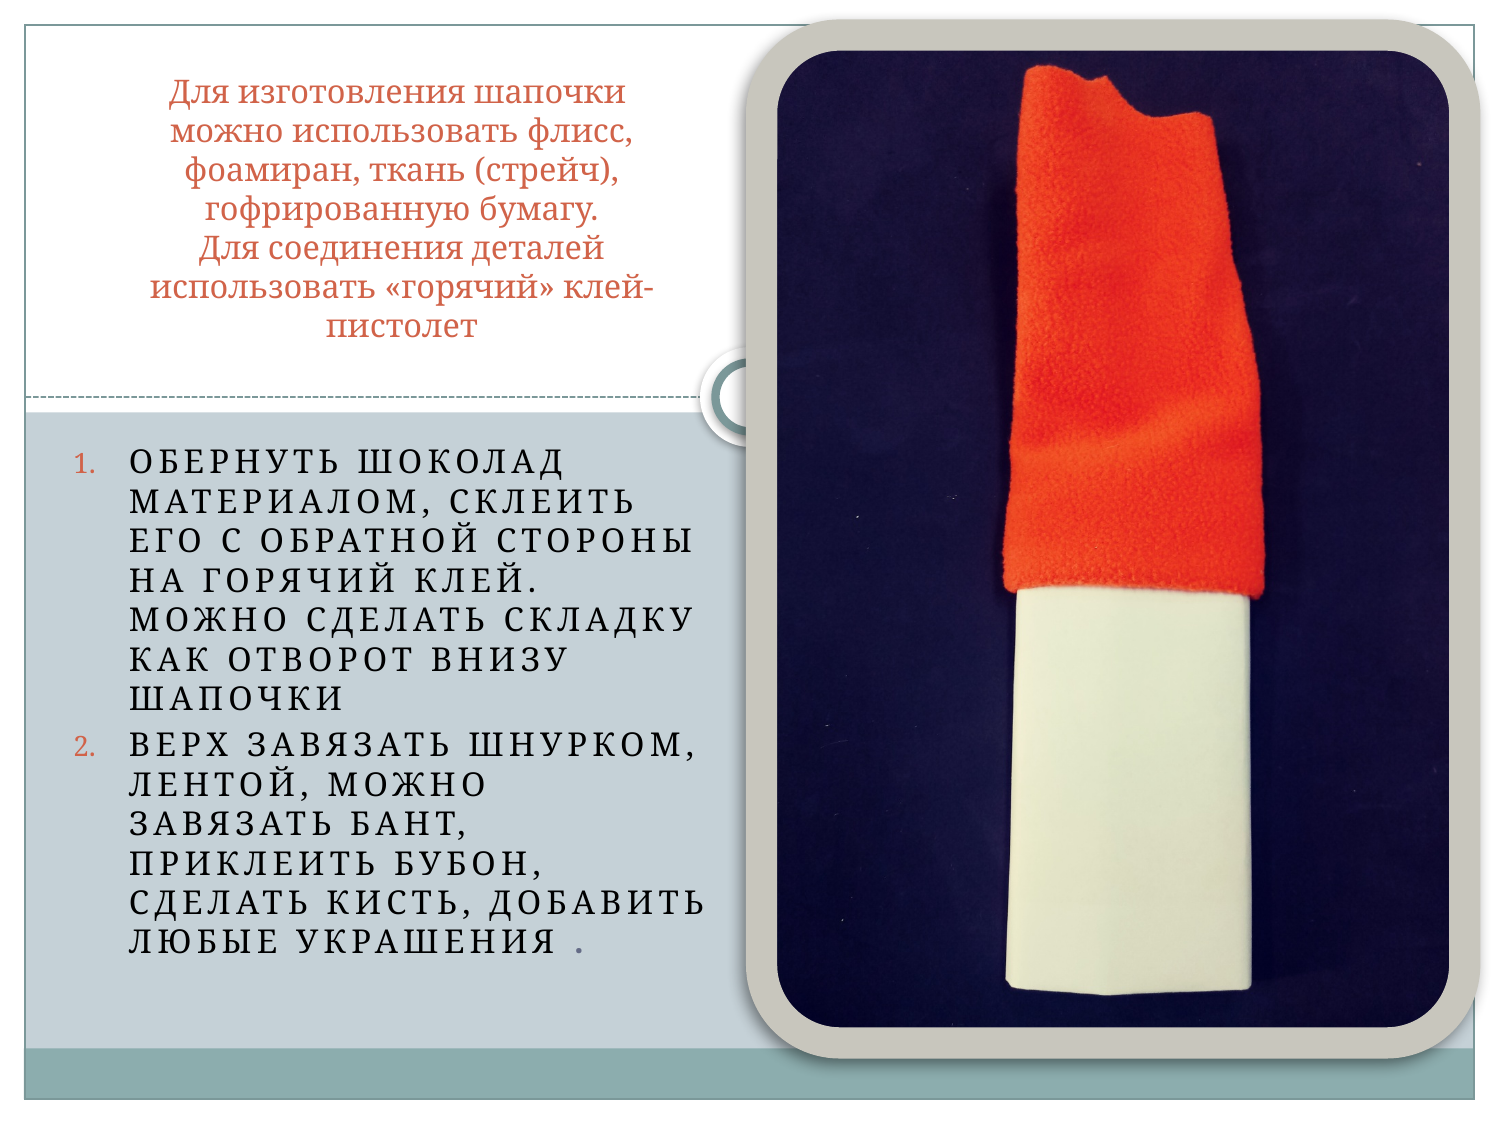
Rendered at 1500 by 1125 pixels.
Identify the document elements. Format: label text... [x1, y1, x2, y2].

title Для изготовления шапочки можно использовать флисс, фоамиран, ткань (стрейч), гофрированную бумагу. Для соединения деталей использовать «горячий» клей-пистолет [112, 62, 692, 352]
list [761, 34, 1465, 1044]
subtitle Обернуть шоколад материалом, склеить его с обратной стороны на горячий клей. Можно сделать складку как отворот внизу шапочки Верх завязать шнурком, лентой, можно завязать бант, приклеить бубон, сделать кисть, добавить любые украшения . [58, 433, 727, 1008]
